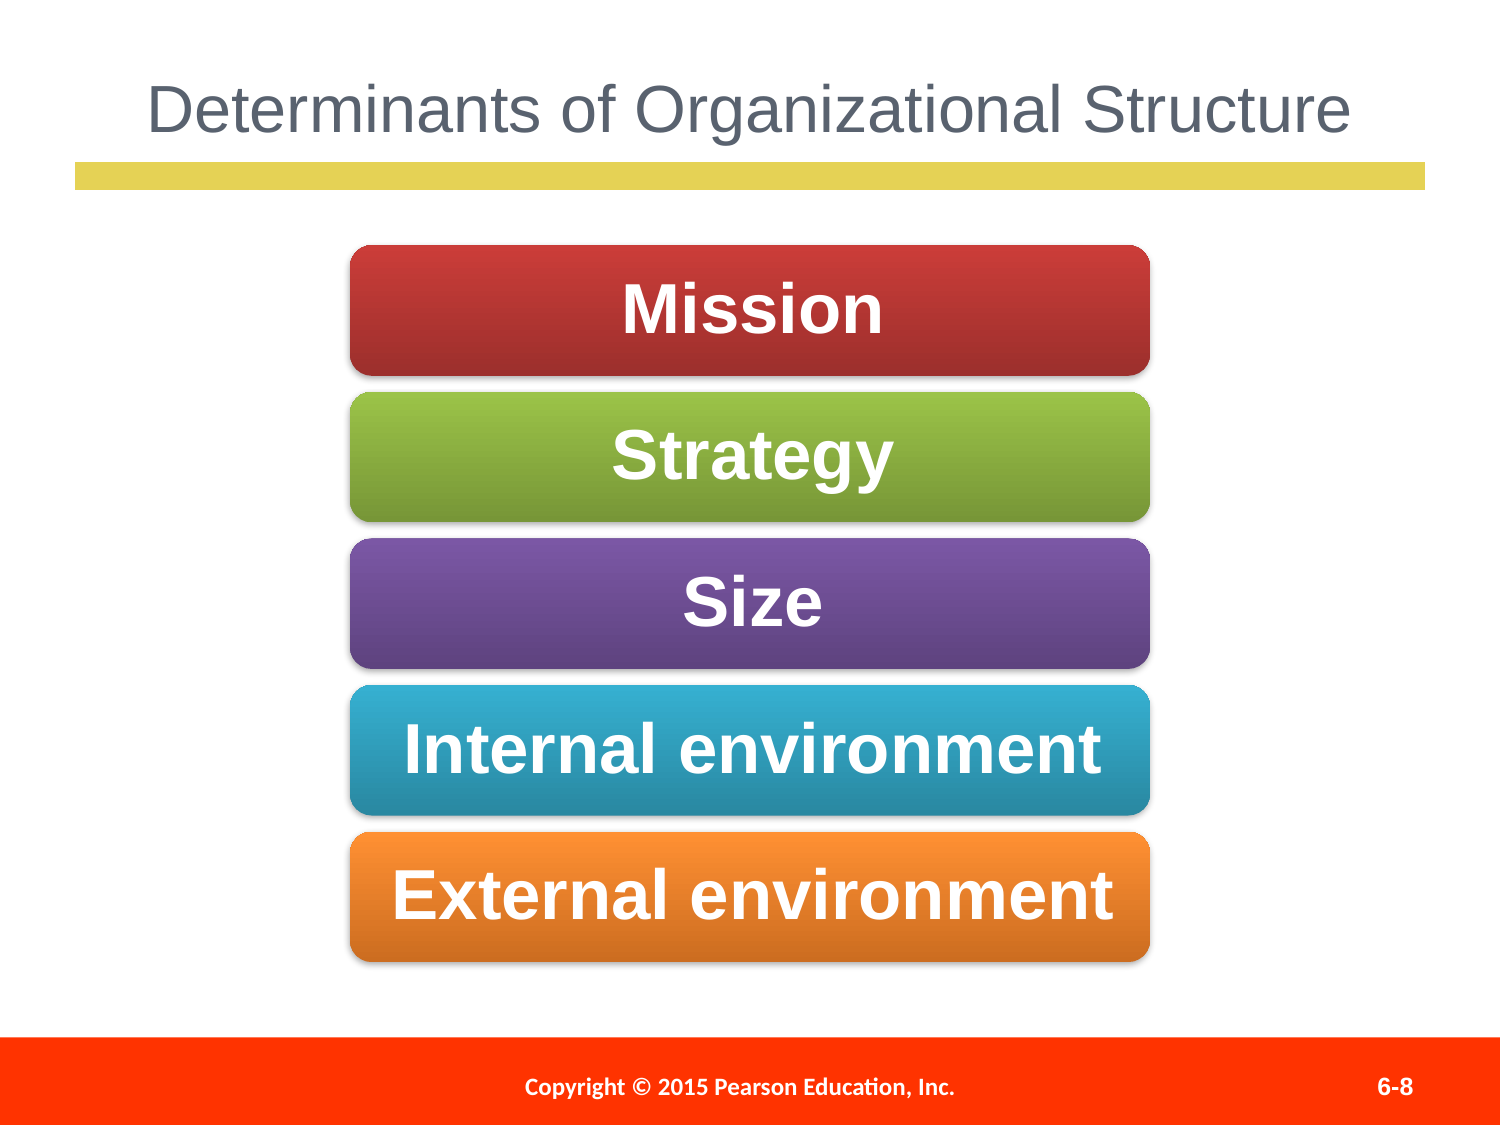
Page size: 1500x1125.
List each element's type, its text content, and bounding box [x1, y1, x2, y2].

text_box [349, 232, 1151, 976]
title Determinants of Organizational Structure [74, 12, 1426, 201]
